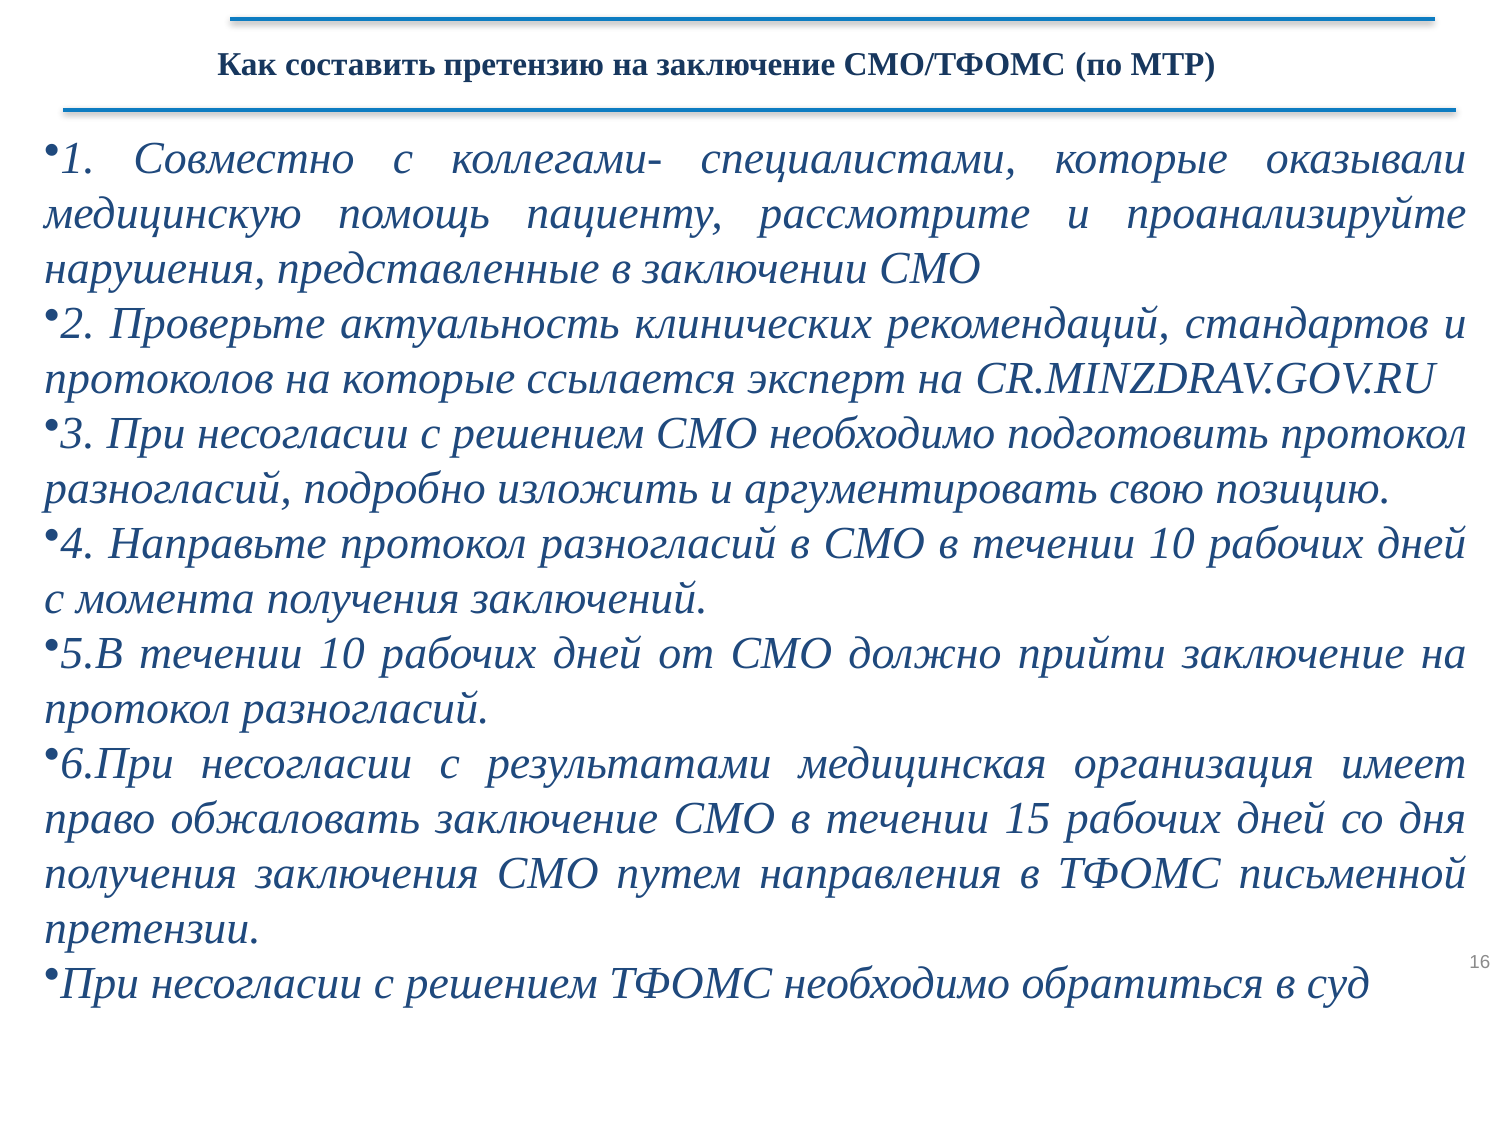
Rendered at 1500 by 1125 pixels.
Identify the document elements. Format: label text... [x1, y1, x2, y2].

text_box 16 [1483, 938, 1500, 984]
text_box Как составить претензию на заключение СМО/ТФОМС (по МТР) [76, 34, 1357, 90]
text_box 1. Совместно с коллегами- специалистами, которые оказывали медицинскую помощь пациенту, рассмотрите и проанализируйте нарушения, представленные в заключении СМО 2. Проверьте актуальность клинических рекомендаций, стандартов и протоколов на которые ссылается эксперт на CR.MINZDRAV.GOV.RU 3. При несогласии с решением СМО необходимо подготовить протокол разногласий, подробно изложить и аргументировать свою позицию. 4. Направьте протокол разногласий в СМО в течении 10 рабочих дней с момента получения заключений. 5.В течении 10 рабочих дней от СМО должно прийти заключение на протокол разногласий. 6.При несогласии с результатами медицинская организация имеет право обжаловать заключение СМО в течении 15 рабочих дней со дня получения заключения СМО путем направления в ТФОМС письменной претензии. При несогласии с решением ТФОМС необходимо обратиться в суд [29, 120, 1483, 1106]
